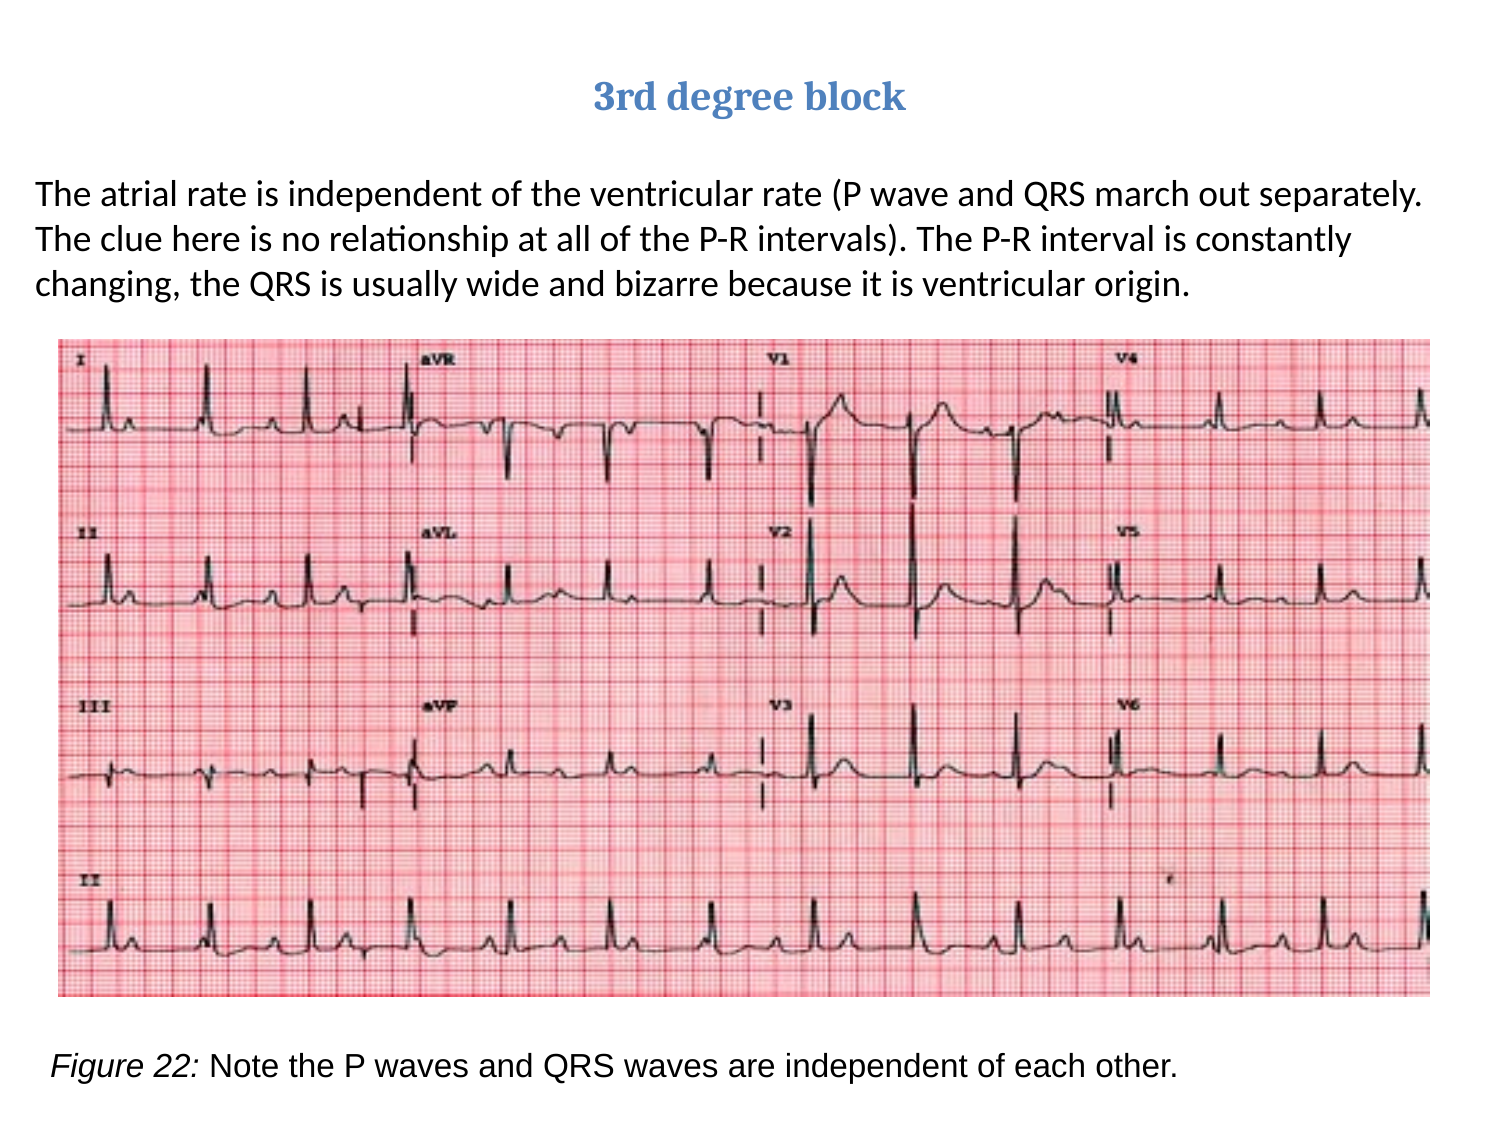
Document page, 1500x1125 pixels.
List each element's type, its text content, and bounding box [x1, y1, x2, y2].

text_box Figure 22: Note the P waves and QRS waves are independent of each other. [35, 996, 1454, 1092]
text_box 3rd degree block The atrial rate is independent of the ventricular rate (P wave and QRS march out separately. The clue here is no relationship at all of the P-R intervals). The P-R interval is constantly changing, the QRS is usually wide and bizarre because it is ventricular origin. [35, 48, 1465, 350]
picture [58, 339, 1430, 997]
